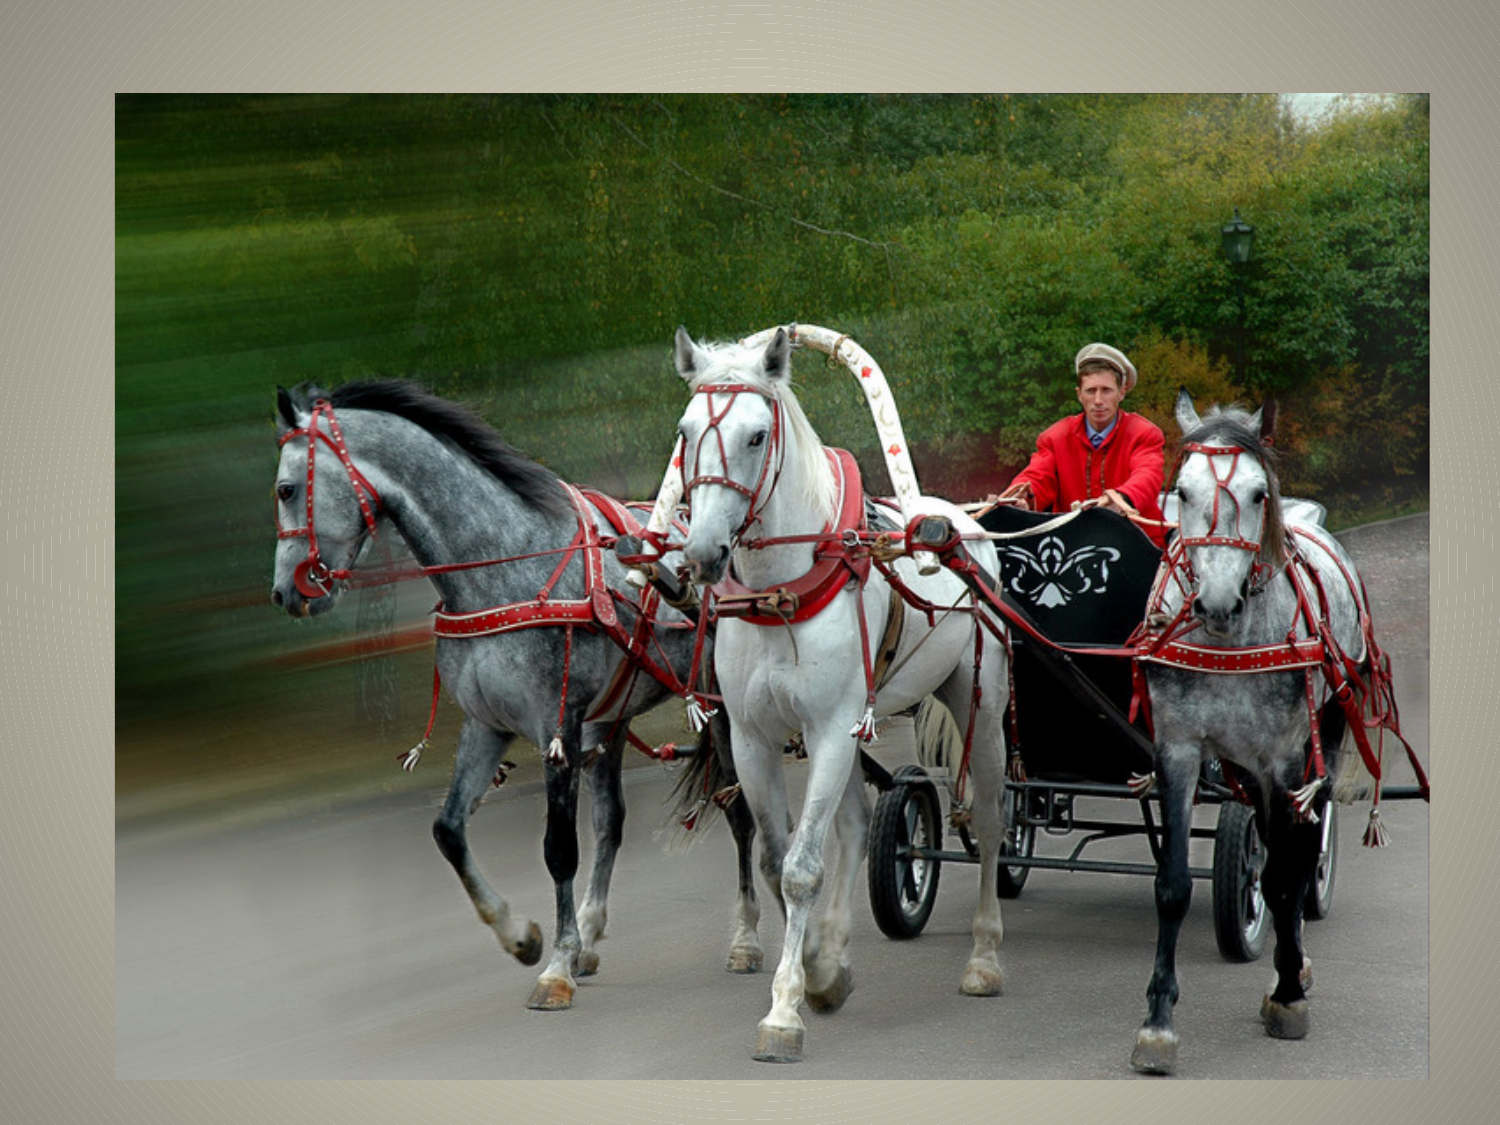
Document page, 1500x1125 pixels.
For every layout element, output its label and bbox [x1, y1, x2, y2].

picture [114, 93, 1430, 1081]
